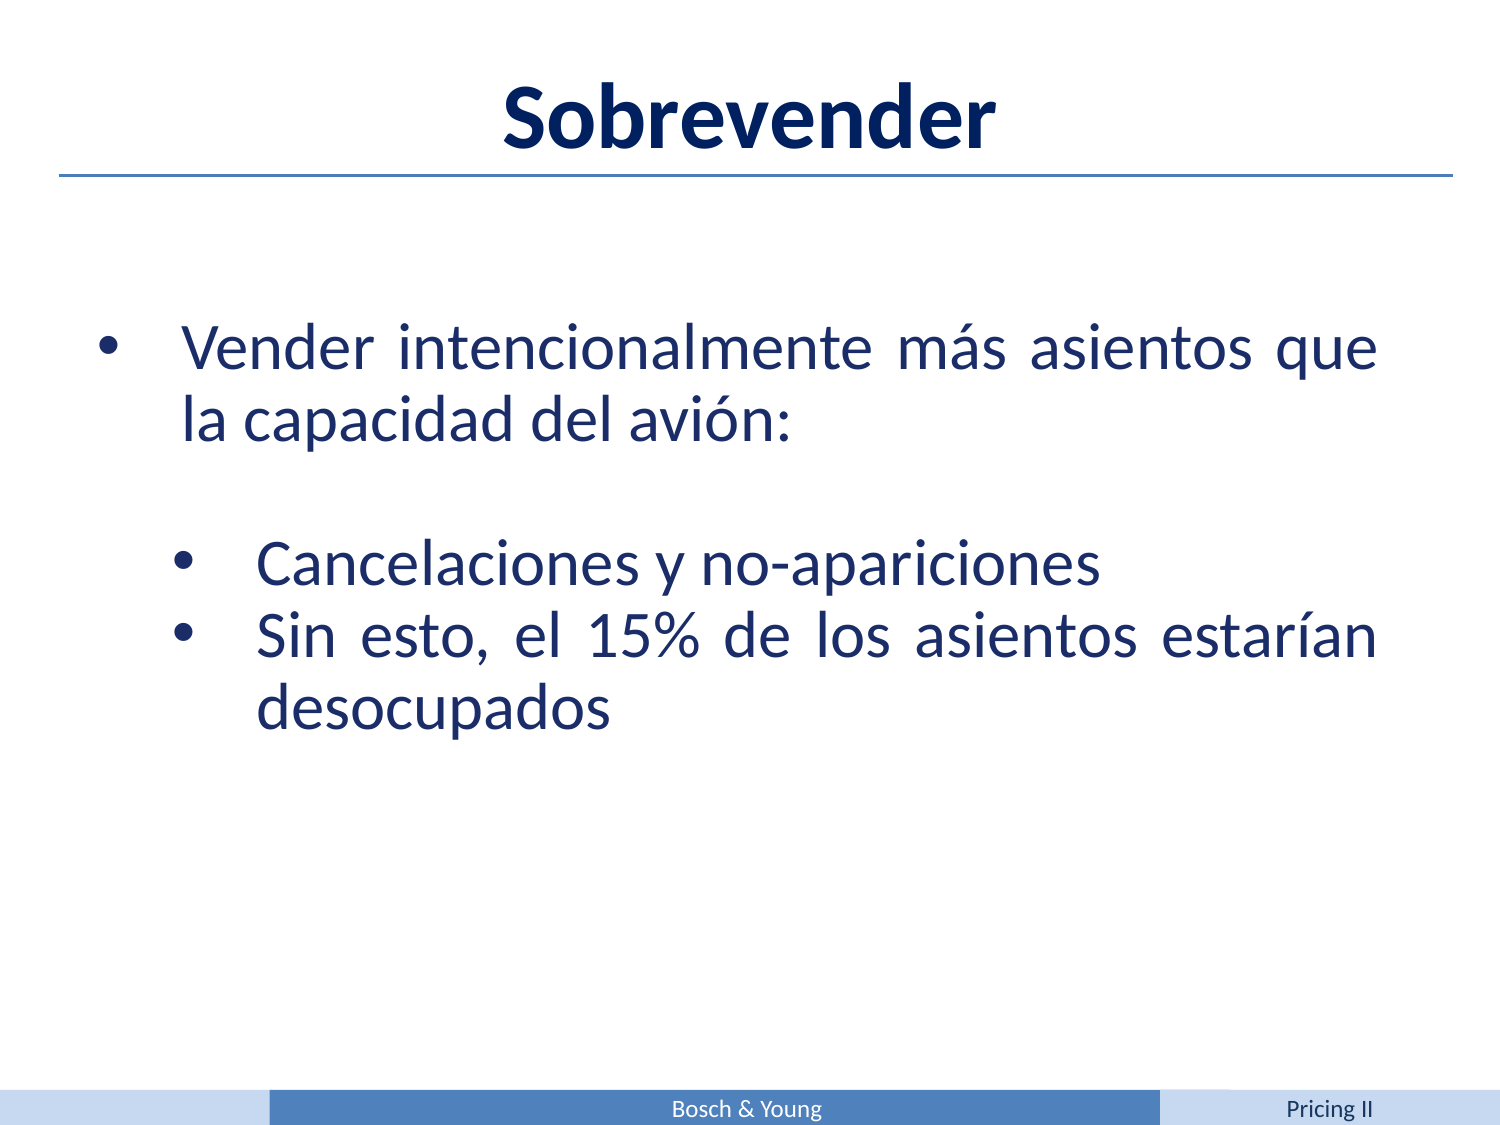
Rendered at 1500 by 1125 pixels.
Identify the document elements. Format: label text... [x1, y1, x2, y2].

text_box Sobrevender [35, 47, 1465, 175]
text_box [0, 1088, 272, 1125]
text_box Pricing II [1158, 1088, 1500, 1125]
text_box Vender intencionalmente más asientos que la capacidad del avión: Cancelaciones y no-apariciones Sin esto, el 15% de los asientos estarían desocupados [82, 304, 1395, 819]
text_box Bosch & Young [272, 1088, 1158, 1125]
